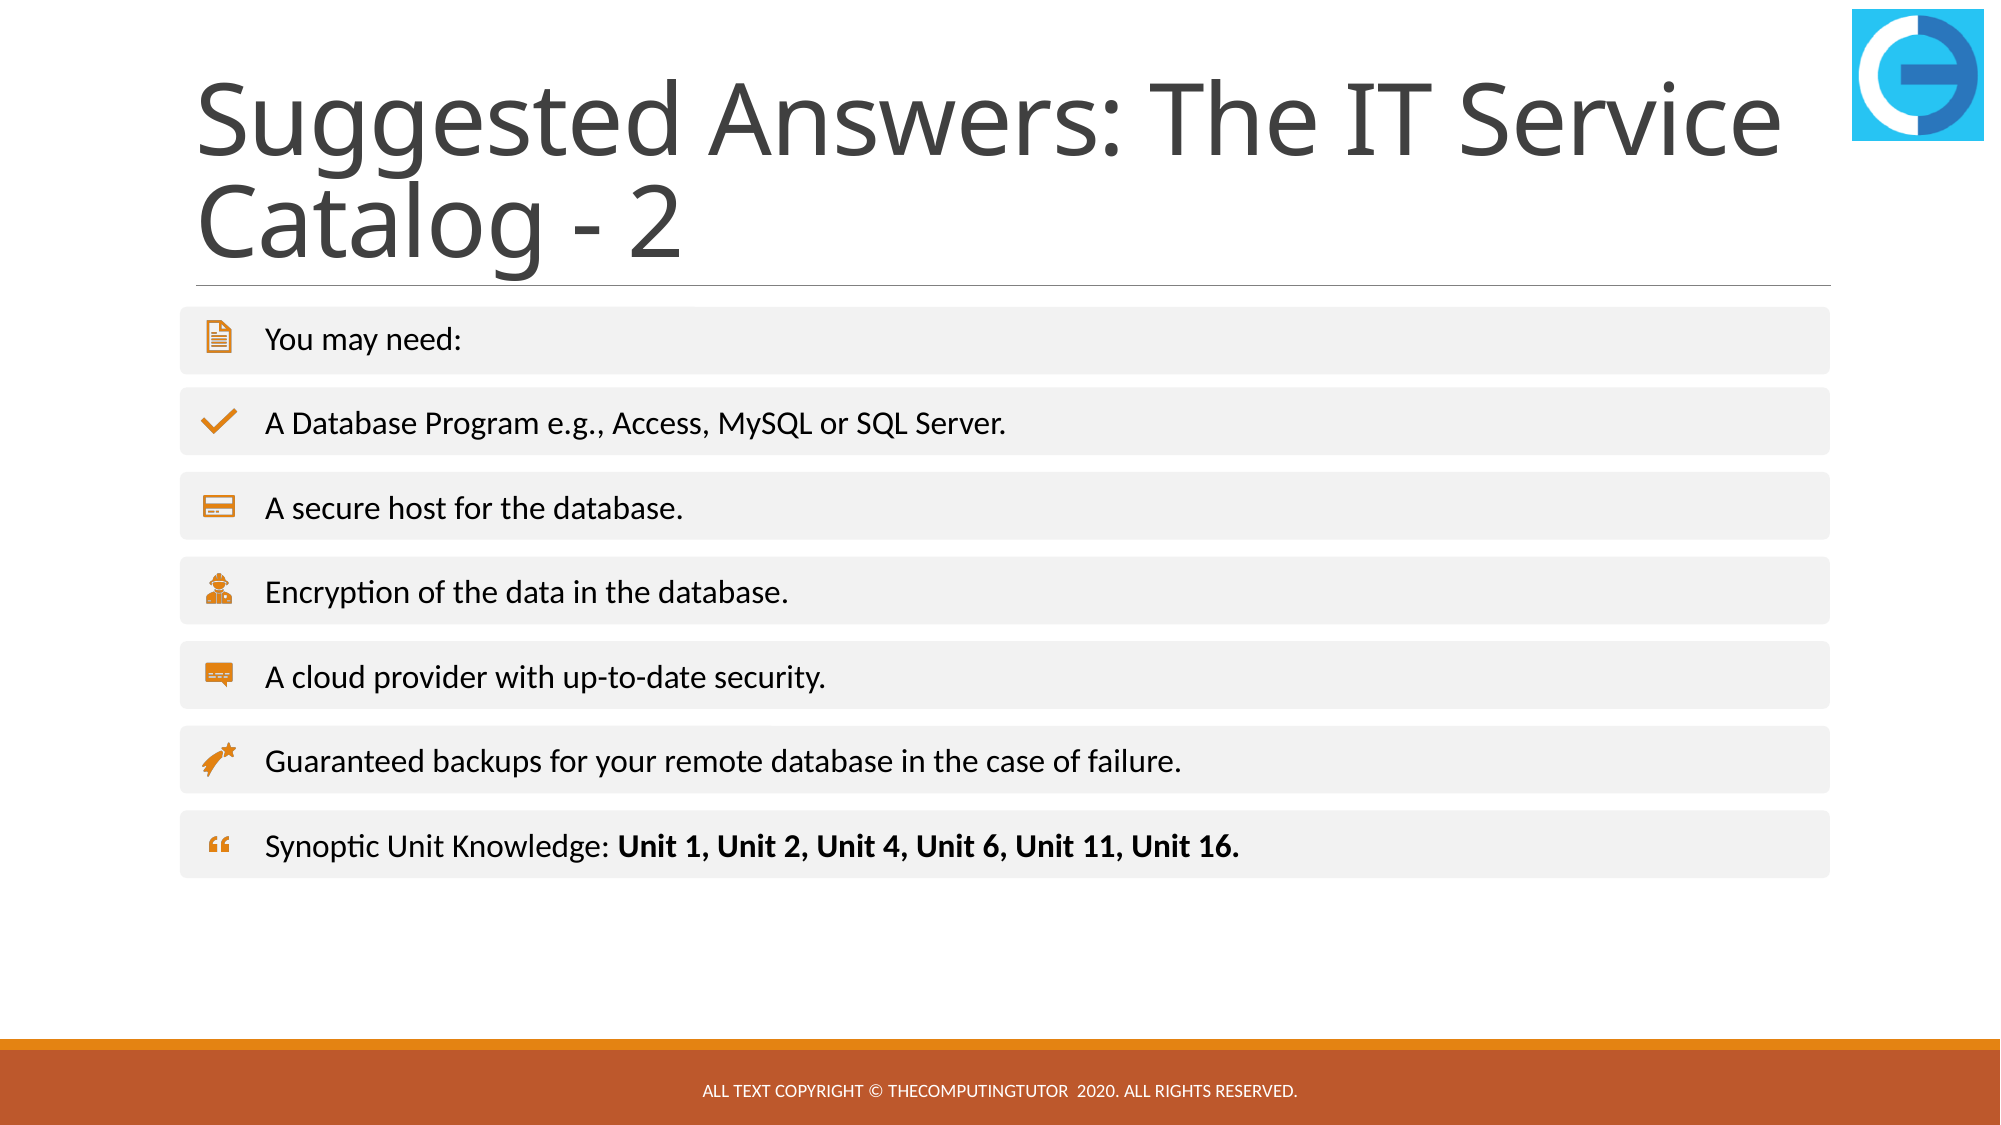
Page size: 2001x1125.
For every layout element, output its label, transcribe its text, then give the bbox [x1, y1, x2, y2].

picture [1852, 9, 1984, 141]
footer All text copyright © TheComputingTutor 2020. All rights Reserved. [604, 1059, 1396, 1120]
title Suggested Answers: The IT Service Catalog - 2 [180, 47, 1830, 285]
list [179, 302, 1831, 964]
